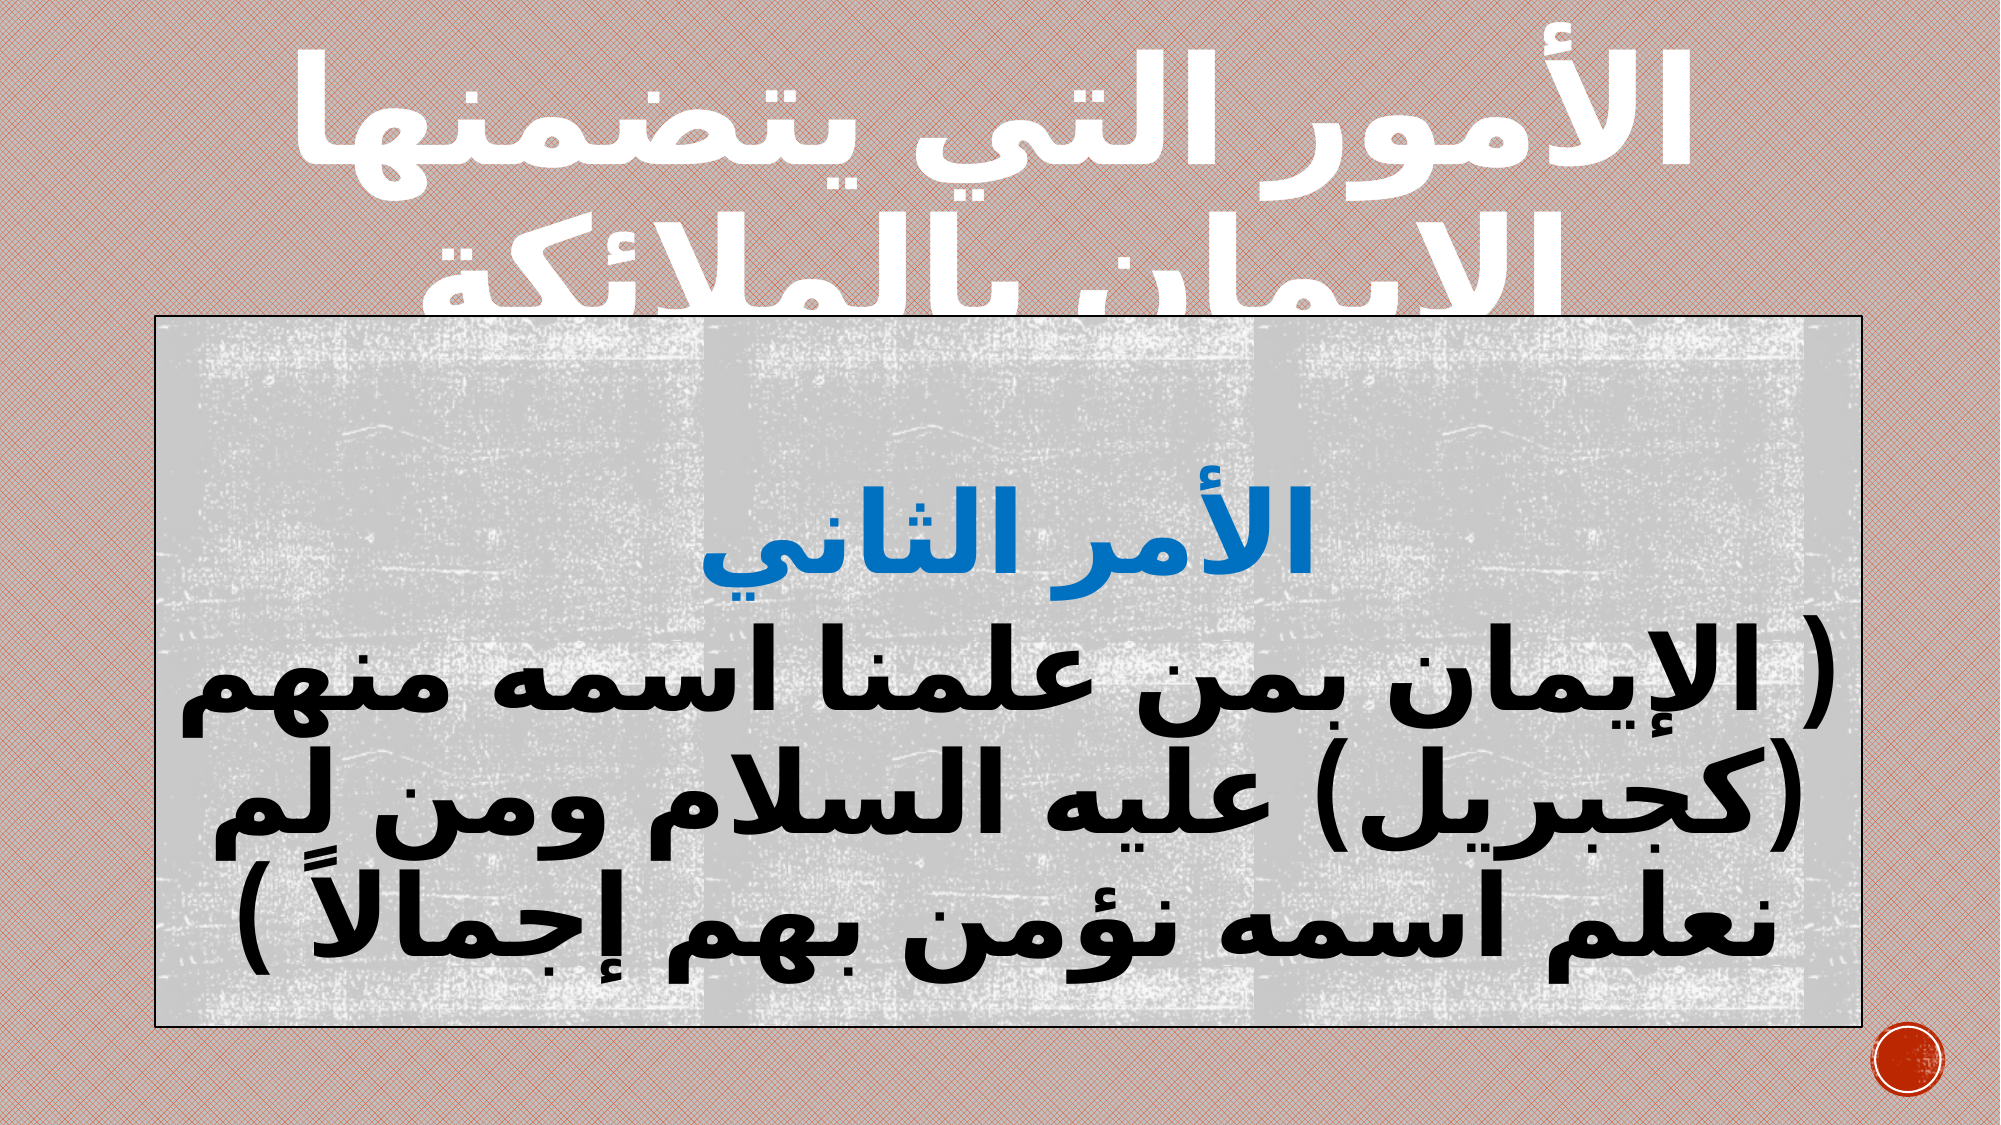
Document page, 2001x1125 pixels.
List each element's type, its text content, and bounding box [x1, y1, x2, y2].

list الأمر الثاني ( الإيمان بمن علمنا اسمه منهم (كجبريل) عليه السلام ومن لم نعلم اسمه نؤمن بهم إجمالاً ) [154, 315, 1863, 1028]
title الأمور التي يتضمنها الإيمان بالملائكة [46, 44, 1942, 349]
